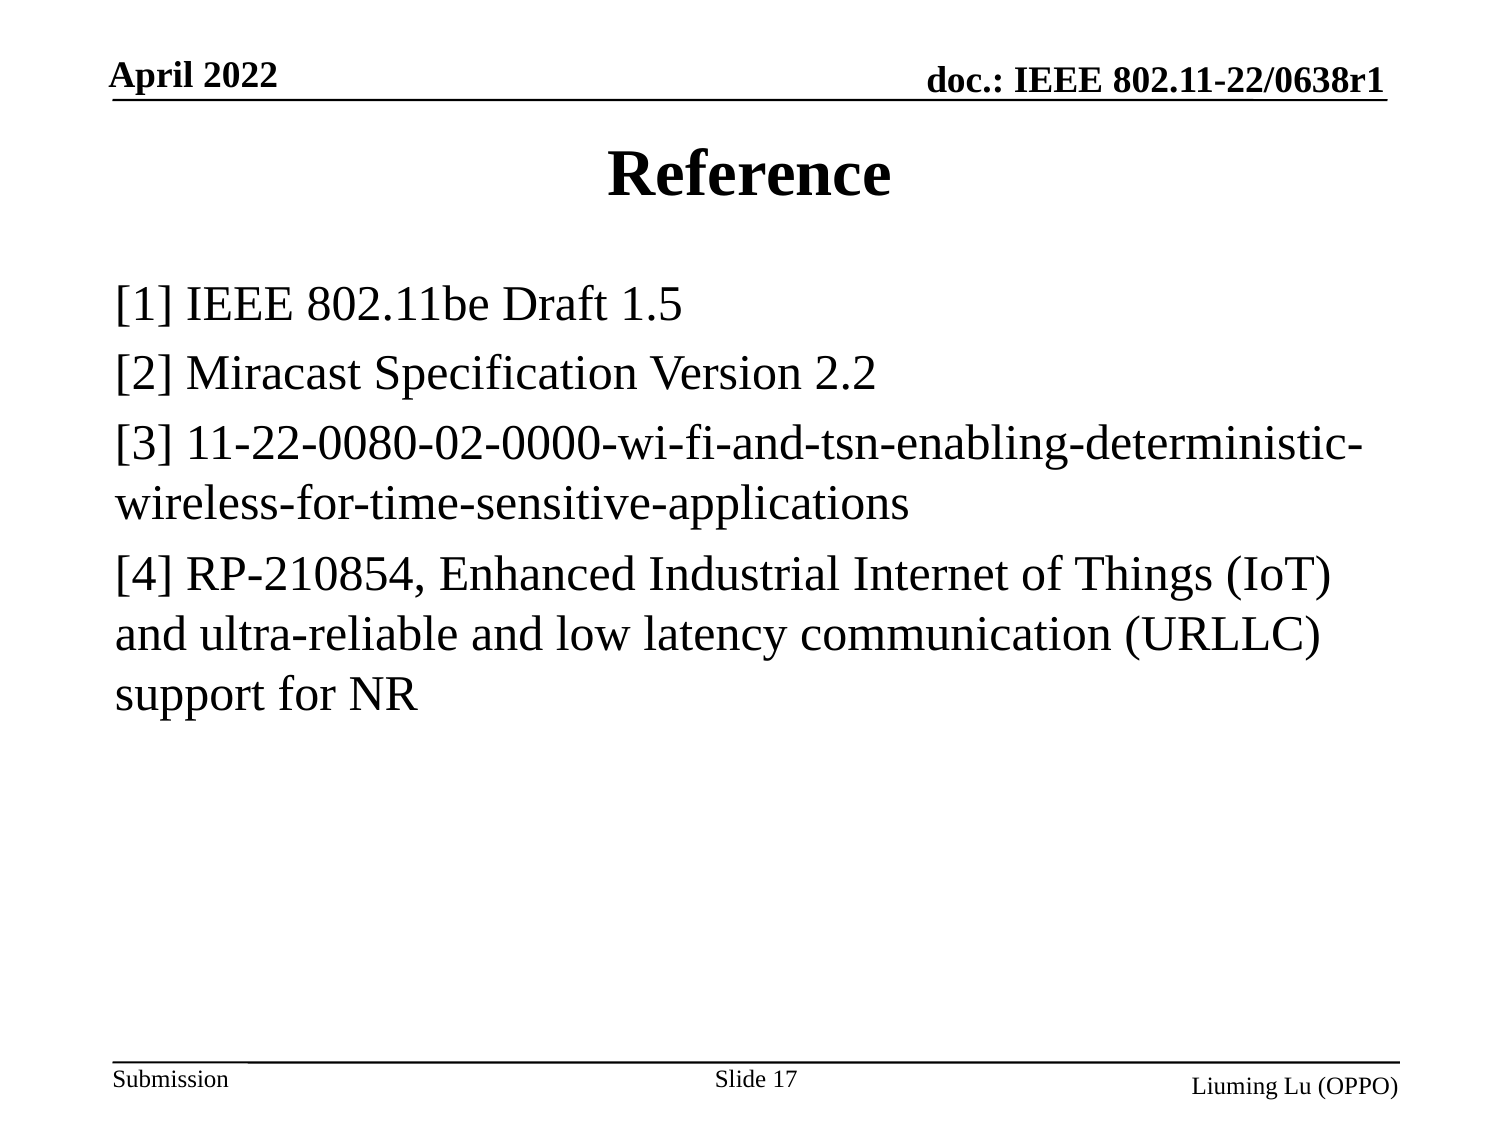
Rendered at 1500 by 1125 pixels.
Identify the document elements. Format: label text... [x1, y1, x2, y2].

slide_number Slide 17 [712, 1061, 800, 1093]
title Reference [112, 112, 1388, 225]
list [1] IEEE 802.11be Draft 1.5 [2] Miracast Specification Version 2.2 [3] 11-22-0080-02-0000-wi-fi-and-tsn-enabling-deterministic-wireless-for-time-sensitive-applications [4] RP-210854, Enhanced Industrial Internet of Things (IoT) and ultra-reliable and low latency communication (URLLC) support for NR [99, 262, 1388, 963]
text_box Liuming Lu (OPPO) [1176, 1062, 1414, 1107]
